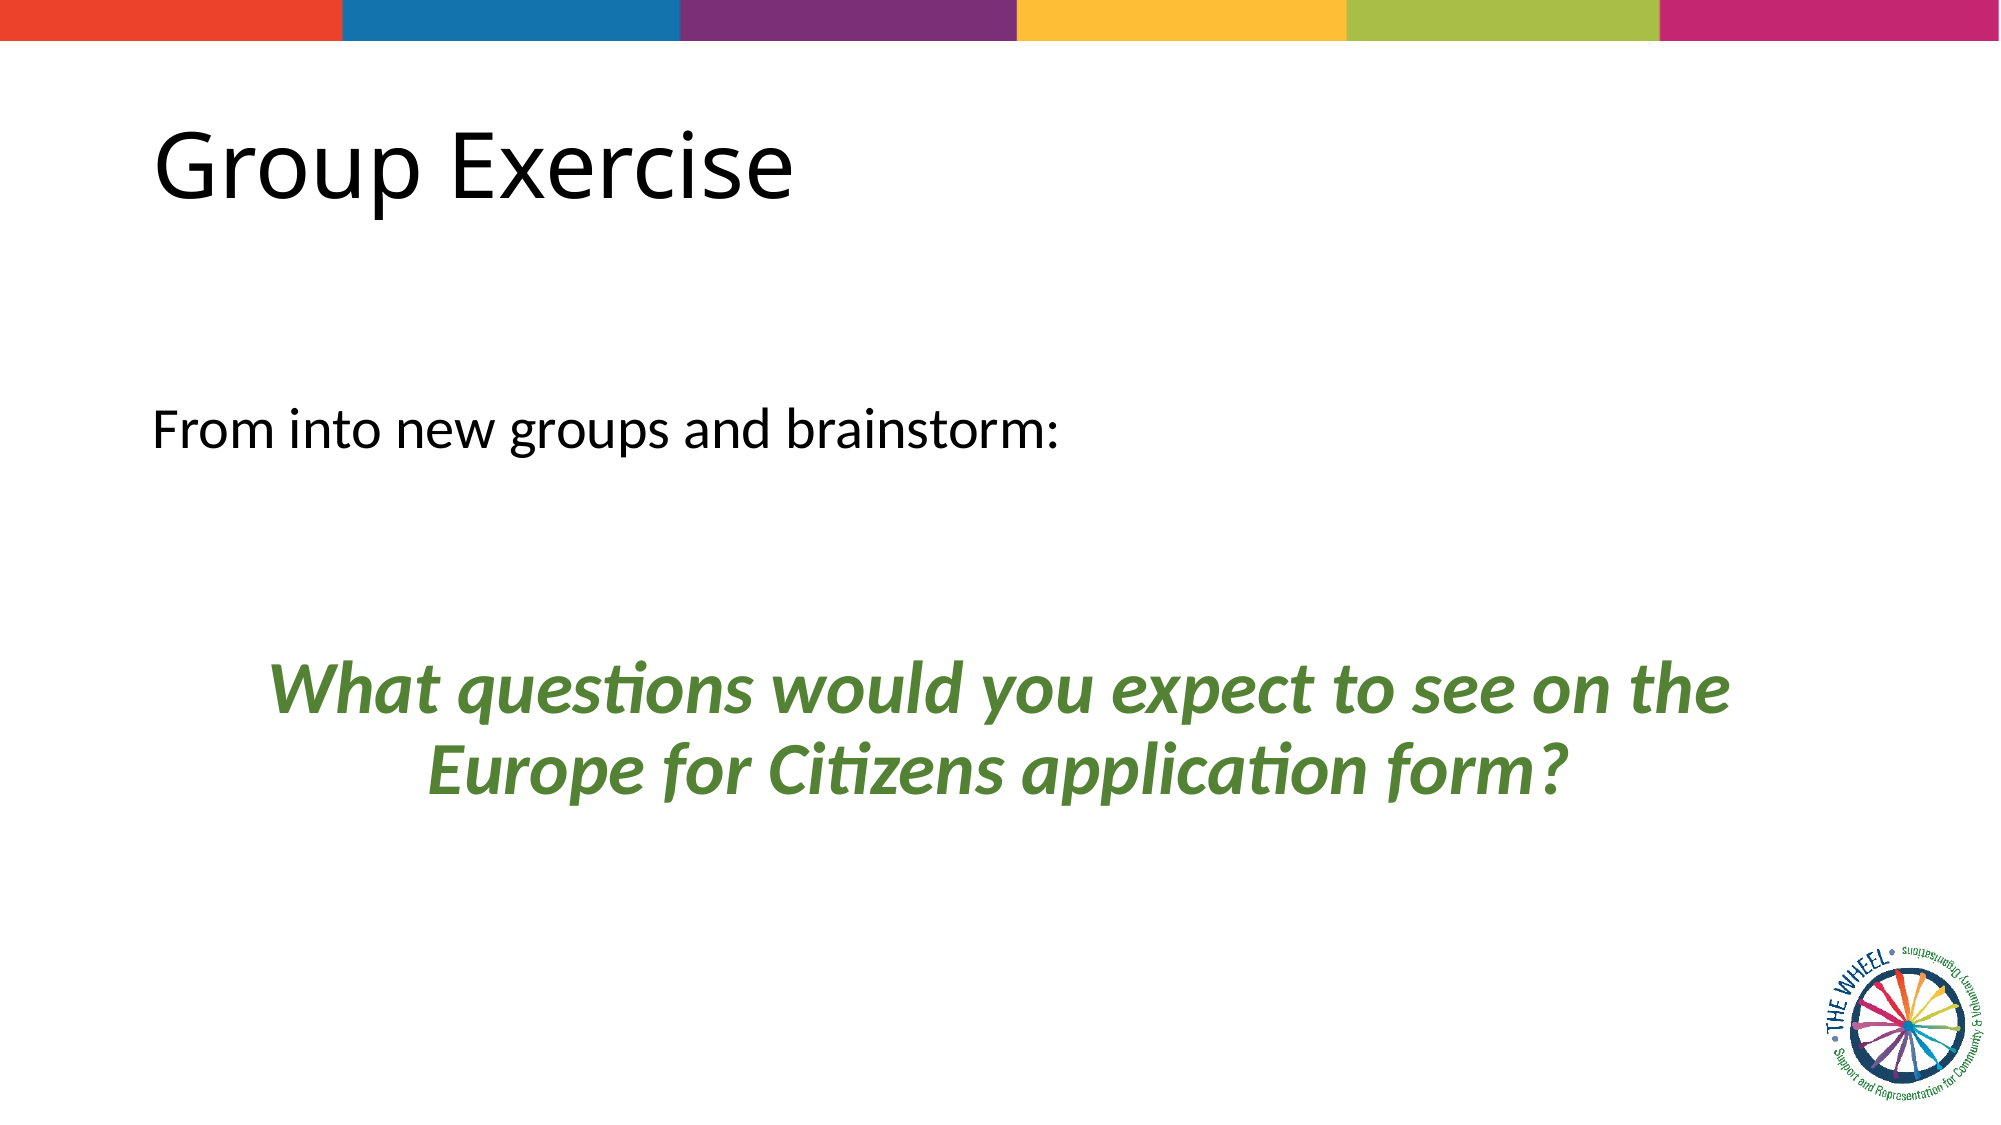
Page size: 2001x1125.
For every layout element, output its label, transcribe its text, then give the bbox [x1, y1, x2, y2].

title Group Exercise [137, 59, 1863, 278]
list From into new groups and brainstorm: What questions would you expect to see on the Europe for Citizens application form? [137, 299, 1863, 1014]
picture [0, 0, 2000, 41]
picture [1825, 944, 1984, 1103]
